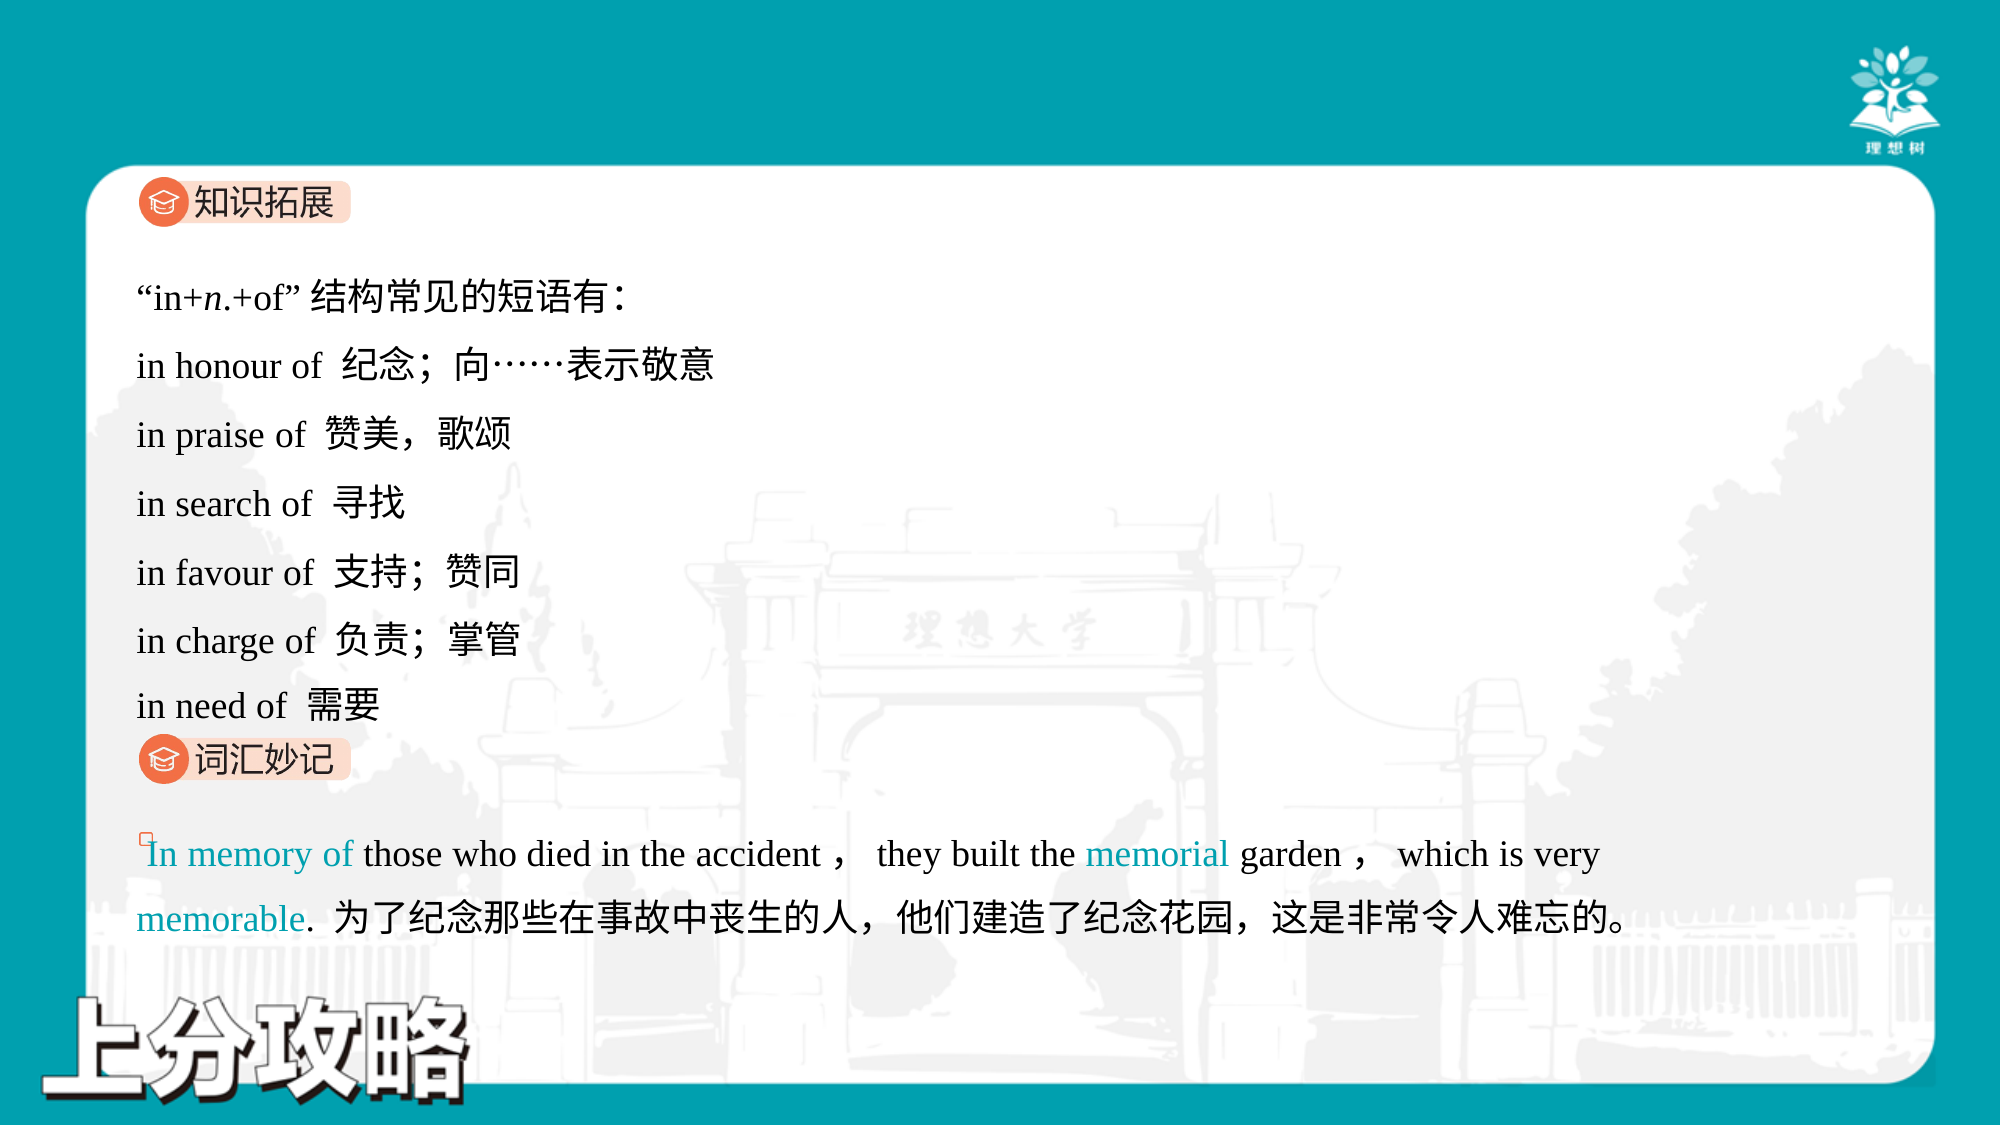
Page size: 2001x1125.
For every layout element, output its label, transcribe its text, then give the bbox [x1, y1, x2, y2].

text_box In memory of those who died in the accident，they built the memorial garden，which is very memorable. 为了纪念那些在事故中丧生的人，他们建造了纪念花园，这是非常令人难忘的。#128 [136, 805, 1865, 931]
picture [0, 0, 2000, 1125]
text_box “in+n.+of”结构常见的短语有： in honour of 纪念；向……表示敬意 in praise of 赞美，歌颂 in search of 寻找 in favour of 支持；赞同 in charge of 负责；掌管 in need of 需要#126 [136, 249, 1865, 719]
